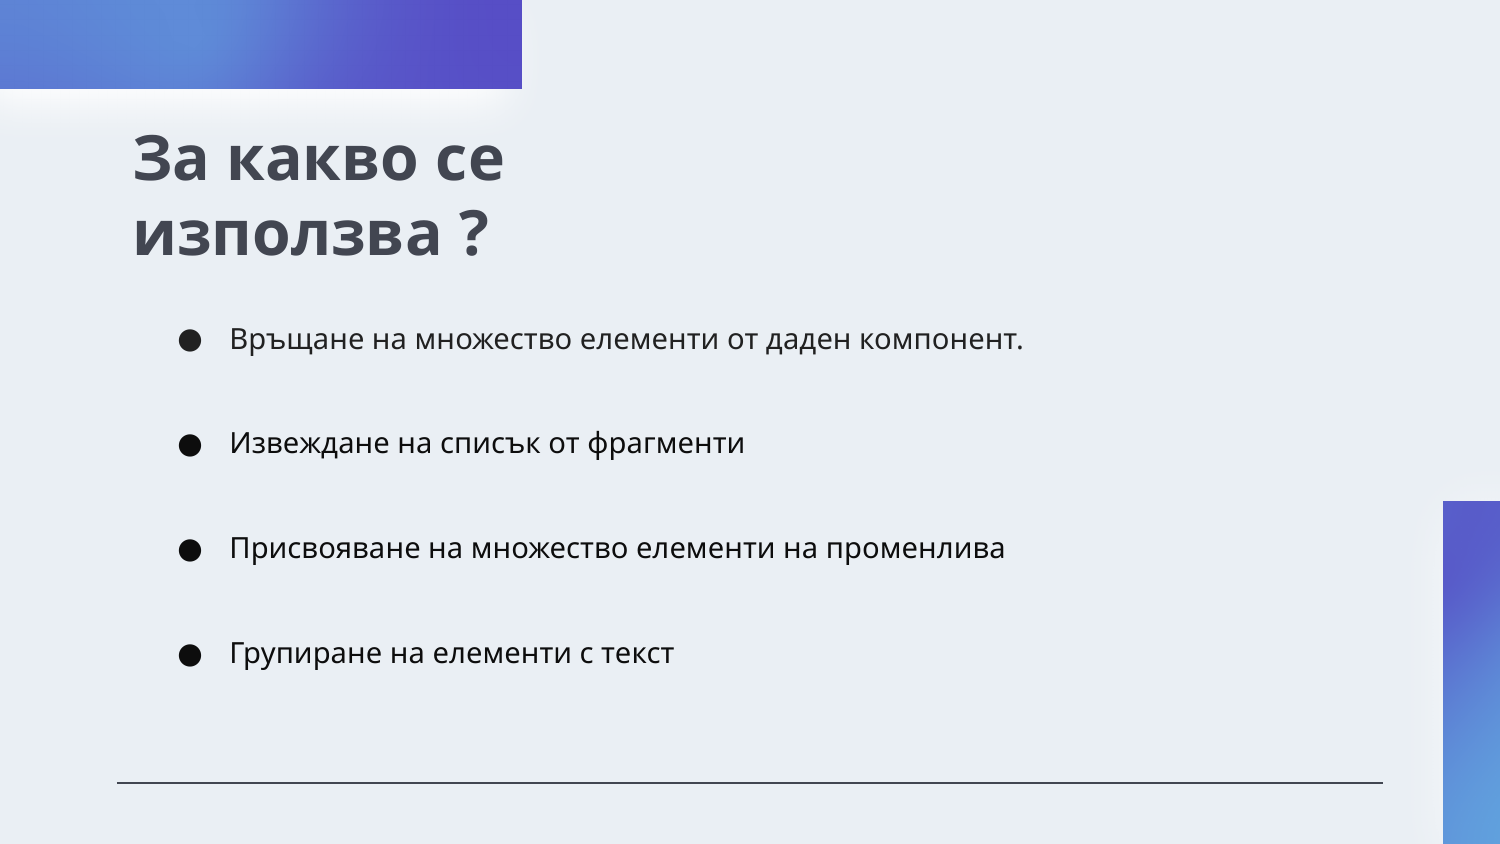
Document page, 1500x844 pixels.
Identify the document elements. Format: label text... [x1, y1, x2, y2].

picture [1443, 501, 1500, 844]
subtitle Връщане на множество елементи от даден компонент. Извеждане на списък от фрагменти Присвояване на множество елементи на променлива Групиране на елементи с текст [139, 304, 1226, 689]
picture [0, 0, 522, 89]
title За какво се използва ? [116, 188, 798, 283]
